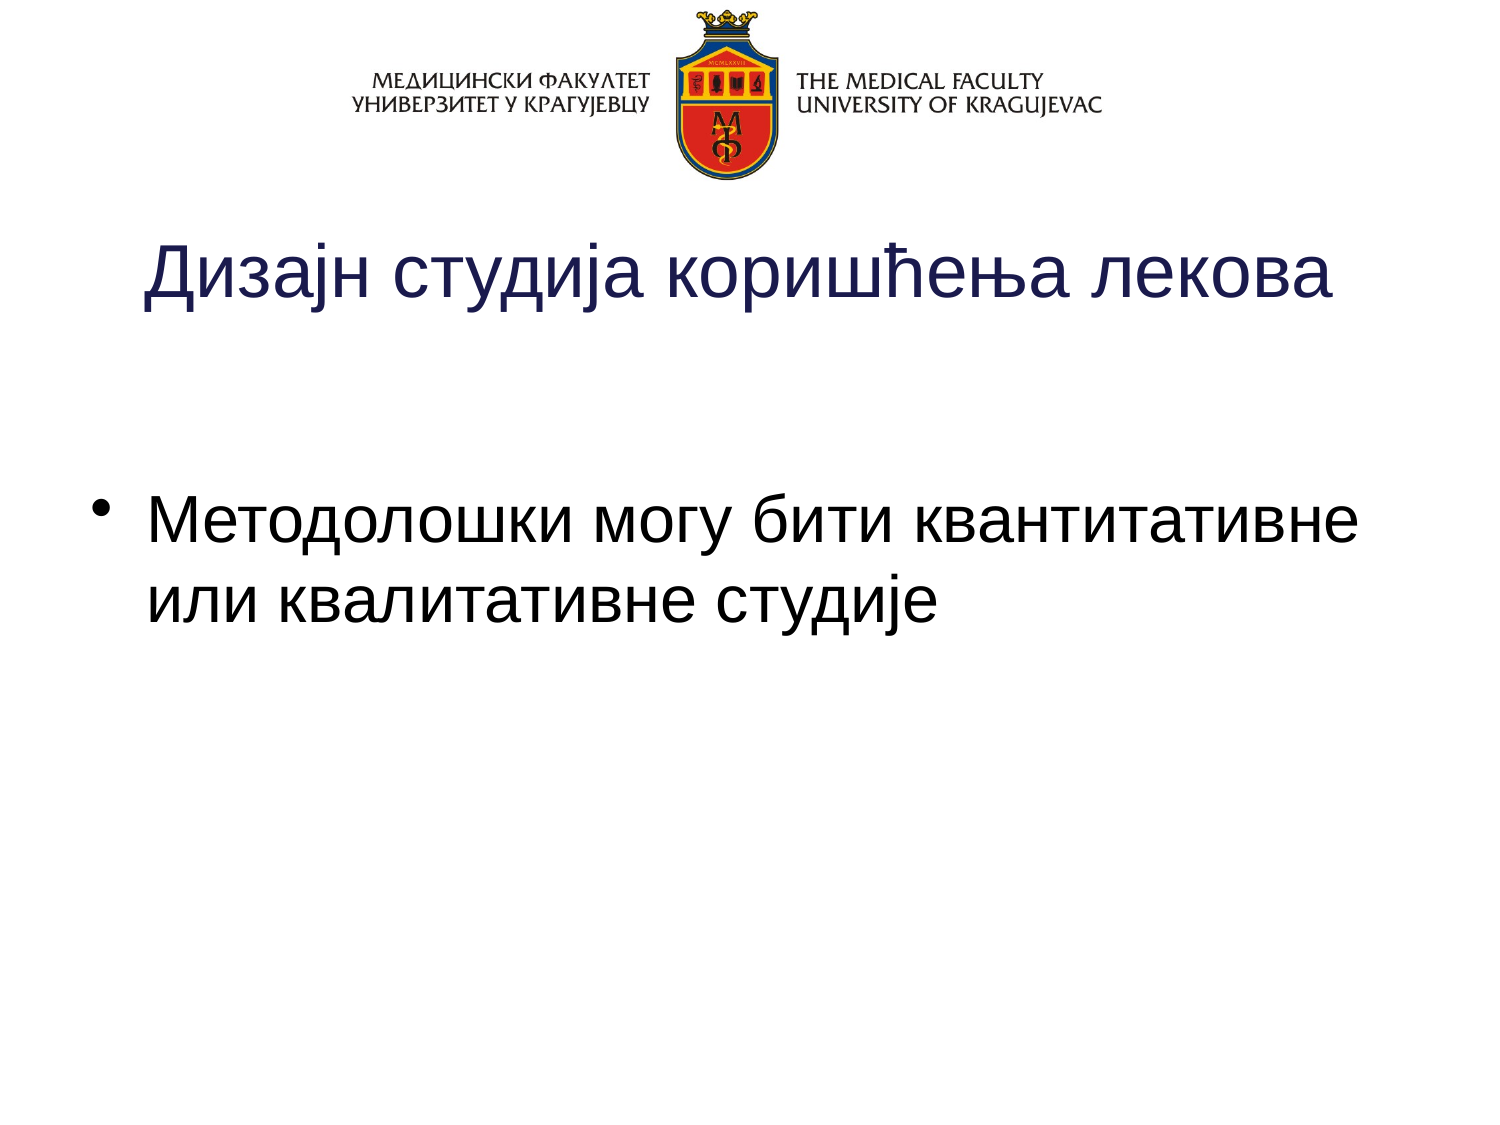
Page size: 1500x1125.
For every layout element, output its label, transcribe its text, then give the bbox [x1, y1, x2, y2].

list Методолошки могу бити квантитативне или квалитативне студије [74, 374, 1426, 1118]
title Дизајн студија коришћења лекова [74, 173, 1426, 362]
picture [328, 0, 1125, 173]
